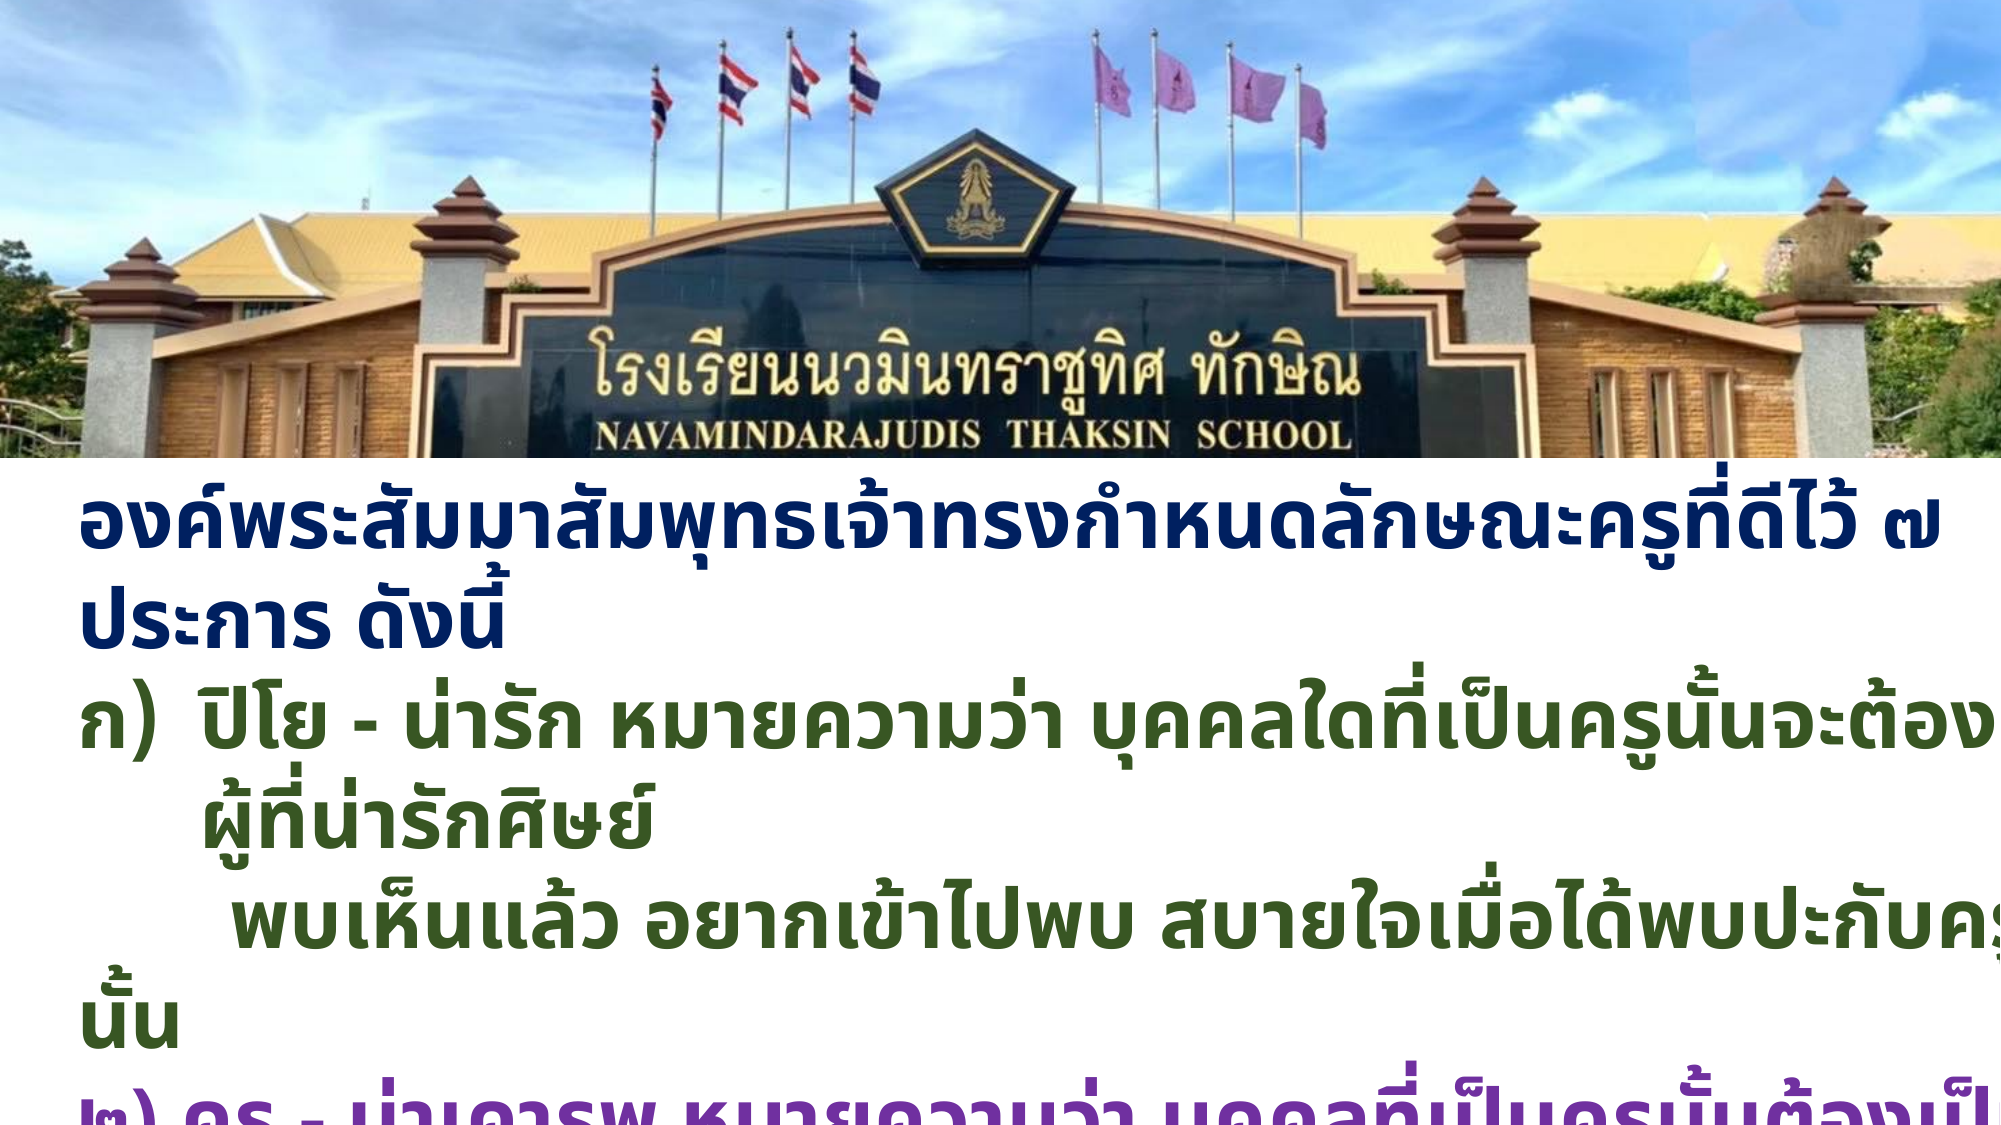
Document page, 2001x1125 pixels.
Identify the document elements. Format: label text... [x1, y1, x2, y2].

text_box องค์พระสัมมาสัมพุทธเจ้าทรงกำหนดลักษณะครูที่ดีไว้ ๗ ประการ ดังนี้ ปิโย - น่ารัก หมายความว่า บุคคลใดที่เป็นครูนั้นจะต้องเป็นผู้ที่น่ารักศิษย์ พบเห็นแล้ว อยากเข้าไปพบ สบายใจเมื่อได้พบปะกับครูผู้นั้น ๒) ครุ - น่าเคารพ หมายความว่า บุคคลที่เป็นครูนั้นต้องเป็นผู้ประพฤติตนเหมาะสม แก่ฐานะของความเป็นครู กระทำตนเป็นแบบอย่างแก่ศิษย์ทั้งพฤติกรรมทางกาย วาจา ใจ [62, 458, 2000, 1125]
picture [0, 0, 2001, 458]
